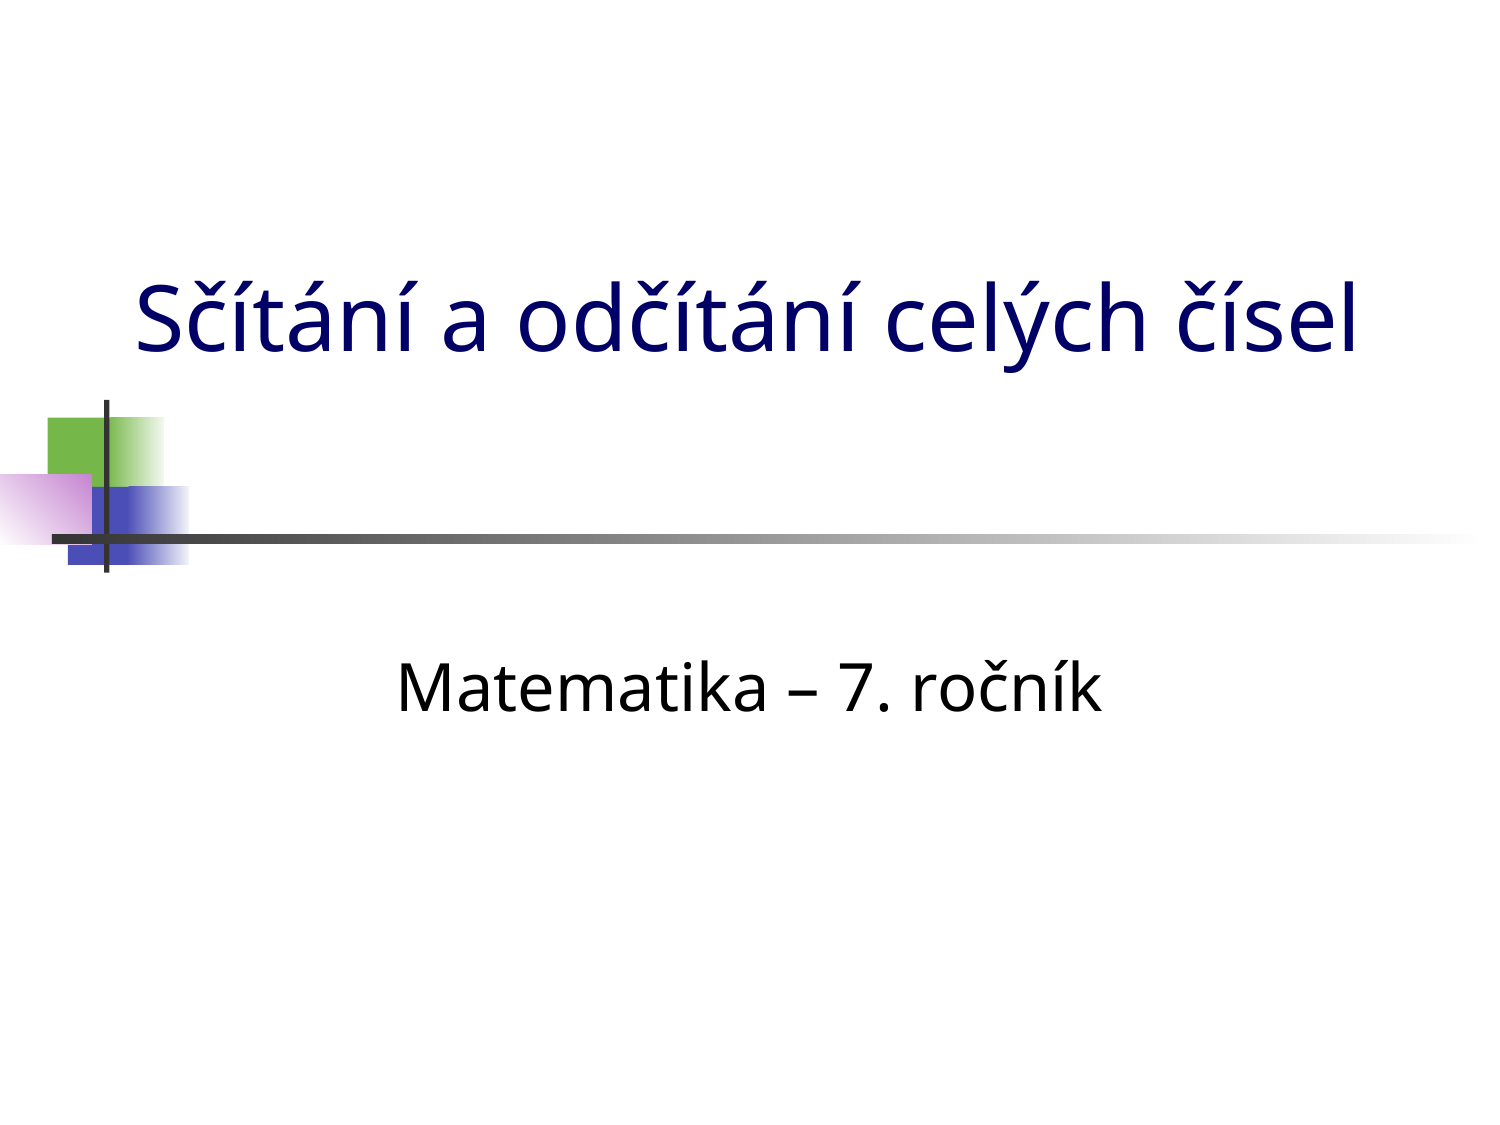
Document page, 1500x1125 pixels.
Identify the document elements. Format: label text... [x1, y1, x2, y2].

title Sčítání a odčítání celých čísel [0, 136, 1499, 378]
subtitle Matematika – 7. ročník [224, 637, 1276, 926]
